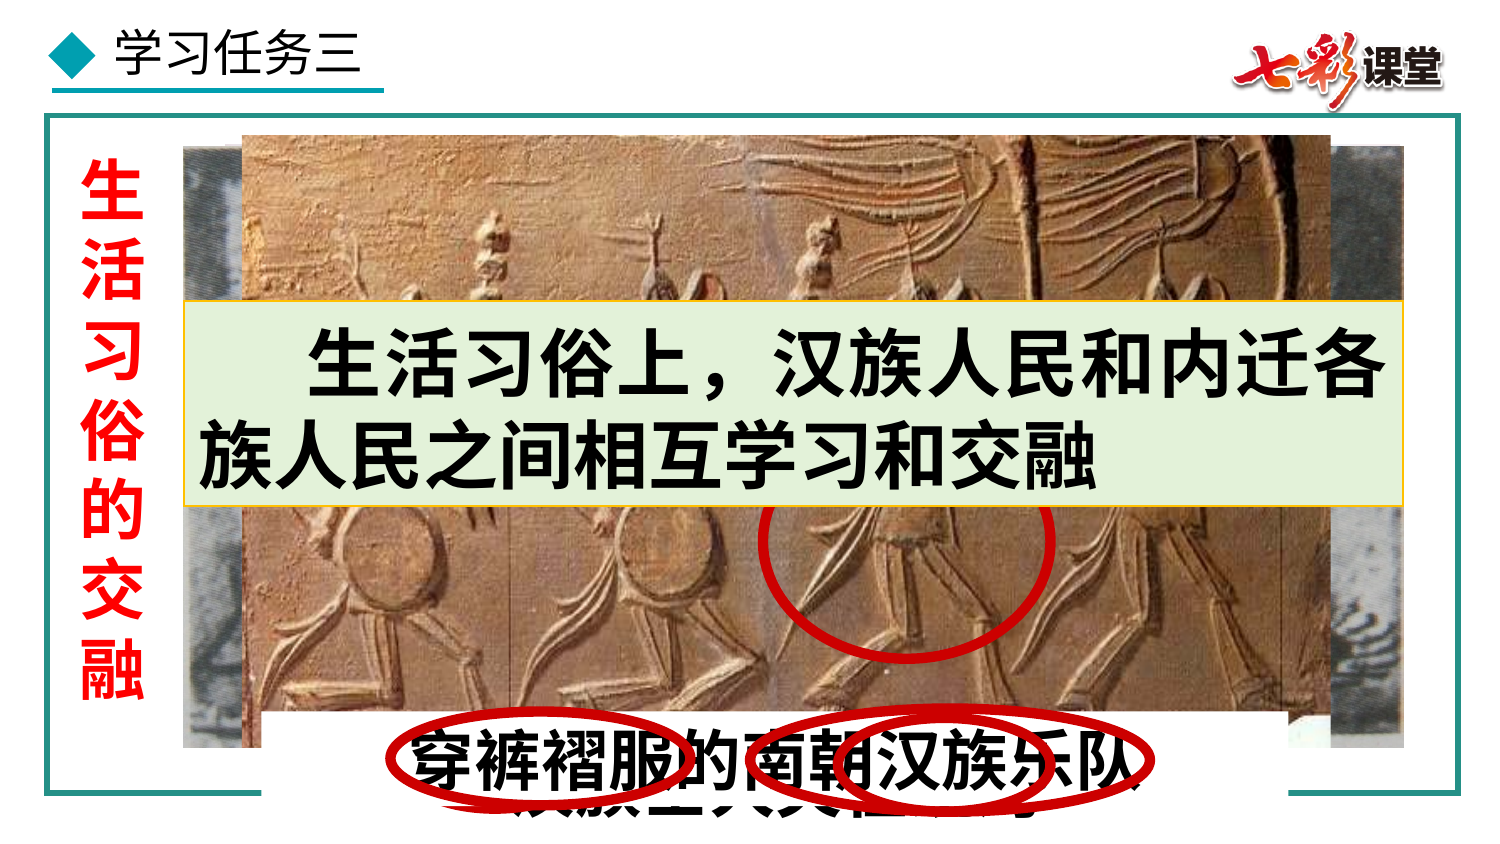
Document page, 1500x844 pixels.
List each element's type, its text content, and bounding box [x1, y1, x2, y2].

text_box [183, 145, 1404, 836]
text_box 生活习俗的交融 [64, 140, 178, 716]
picture [1228, 26, 1449, 113]
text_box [241, 134, 1332, 808]
